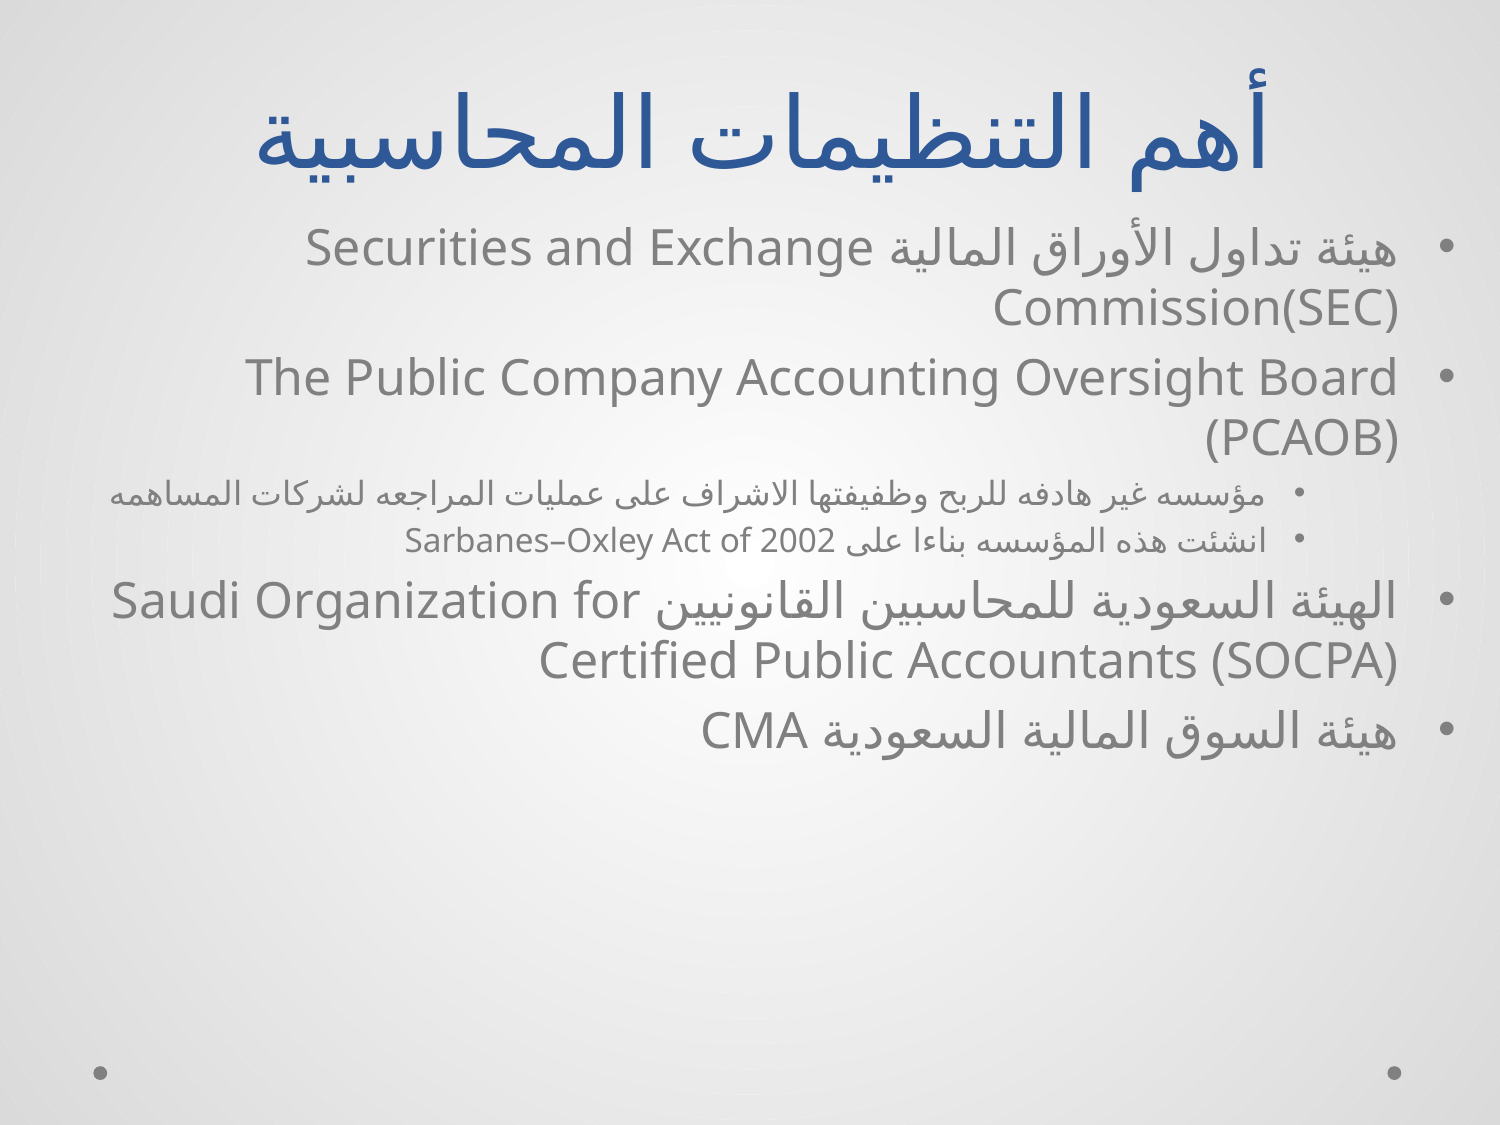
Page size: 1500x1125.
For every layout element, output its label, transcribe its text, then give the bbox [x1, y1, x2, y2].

title أهم التنظيمات المحاسبية [75, 0, 1425, 197]
list هيئة تداول الأوراق المالية Securities and Exchange Commission(SEC) The Public Company Accounting Oversight Board (PCAOB) مؤسسه غير هادفه للربح وظفيفتها الاشراف على عمليات المراجعه لشركات المساهمه انشئت هذه المؤسسه بناءا على Sarbanes–Oxley Act of 2002 الهيئة السعودية للمحاسبين القانونيين Saudi Organization for Certified Public Accountants (SOCPA) هيئة السوق المالية السعودية CMA [75, 208, 1471, 1071]
